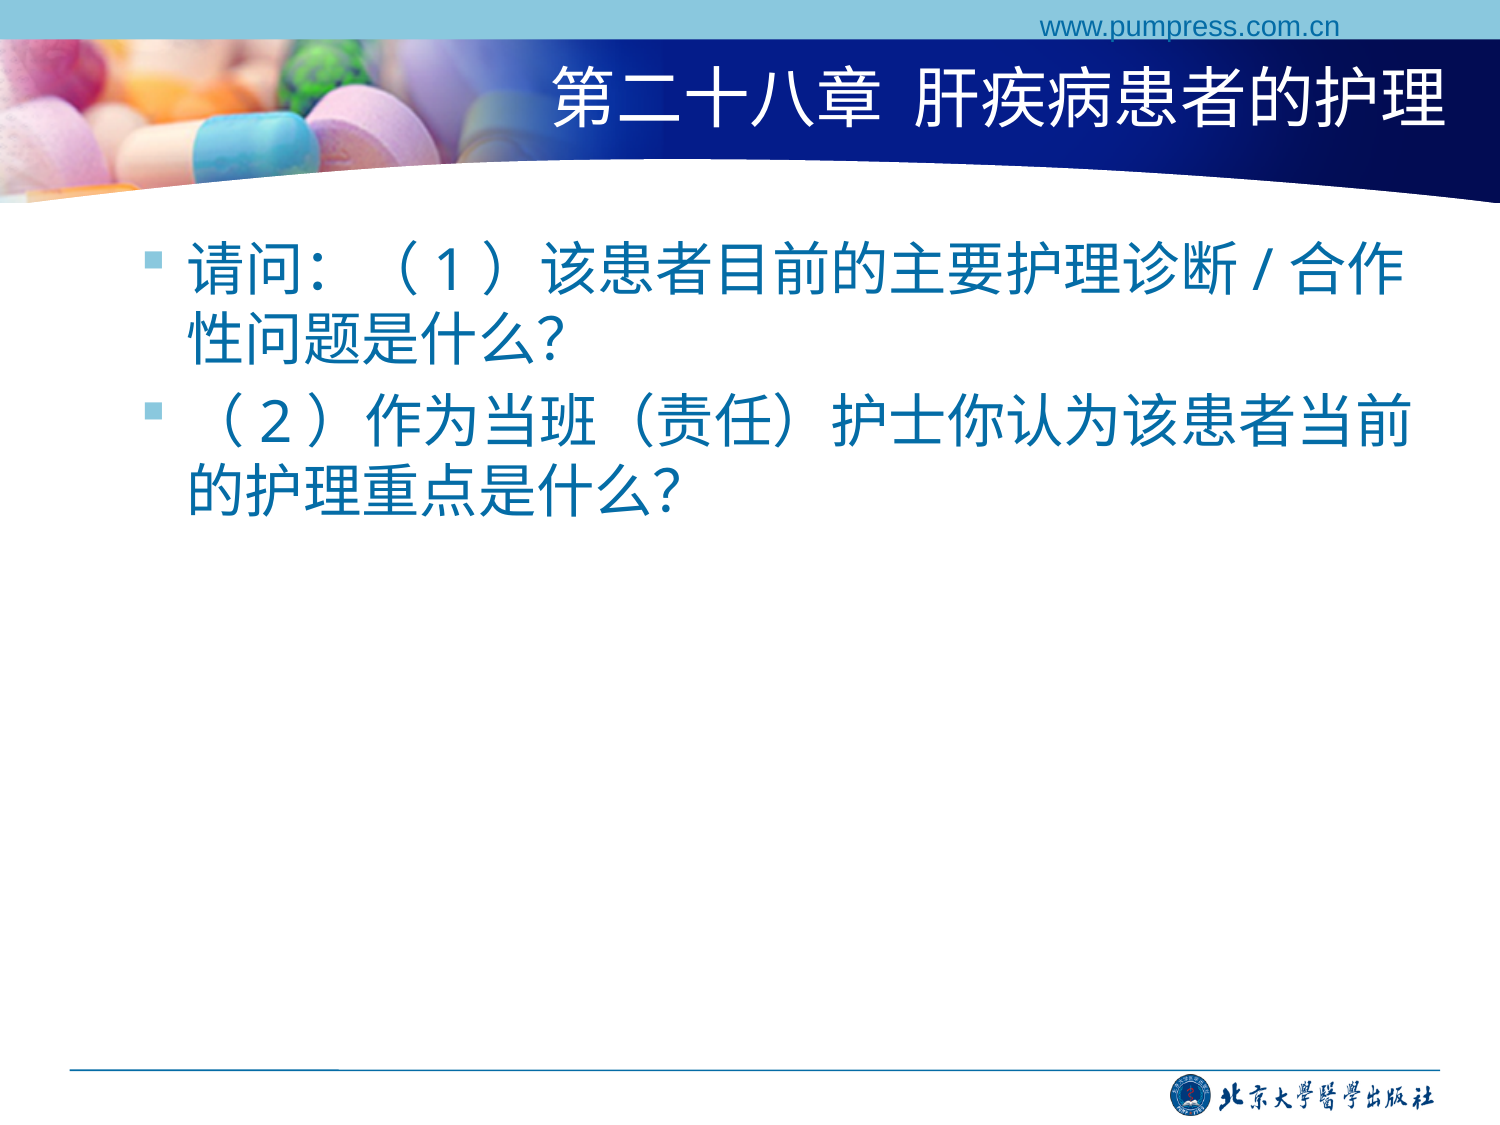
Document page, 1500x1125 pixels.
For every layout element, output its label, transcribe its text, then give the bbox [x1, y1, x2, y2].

slide_number www.pumpress.com.cn [1025, 0, 1463, 38]
list 请问：（1）该患者目前的主要护理诊断/合作性问题是什么？ （2）作为当班（责任）护士你认为该患者当前的护理重点是什么？ [49, 224, 1463, 1026]
picture [1170, 1074, 1436, 1118]
picture [0, 40, 1500, 203]
title 第二十八章 肝疾病患者的护理 [137, 49, 1463, 143]
